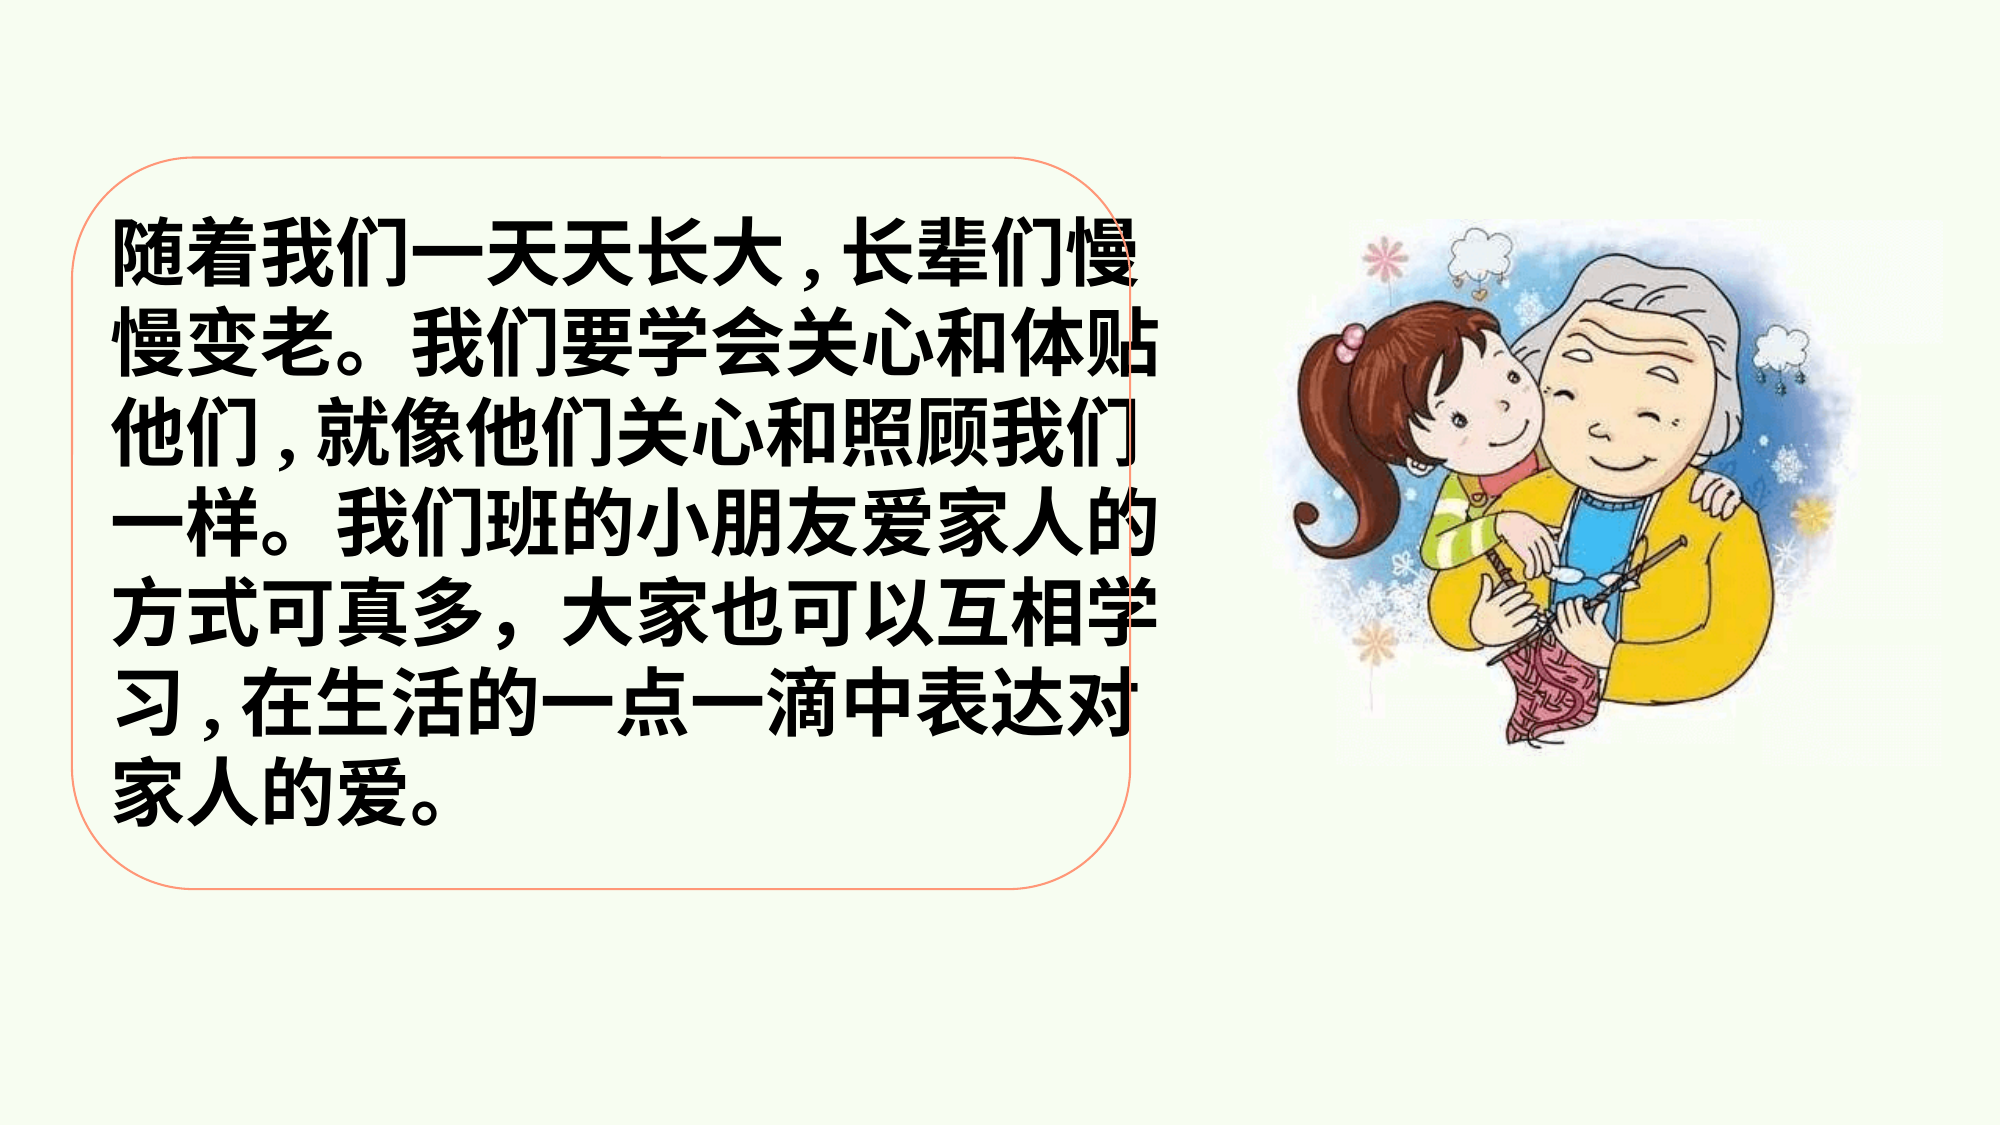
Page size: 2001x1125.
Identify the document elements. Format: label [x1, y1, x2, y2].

picture [1178, 219, 1943, 766]
text_box [71, 157, 1178, 889]
